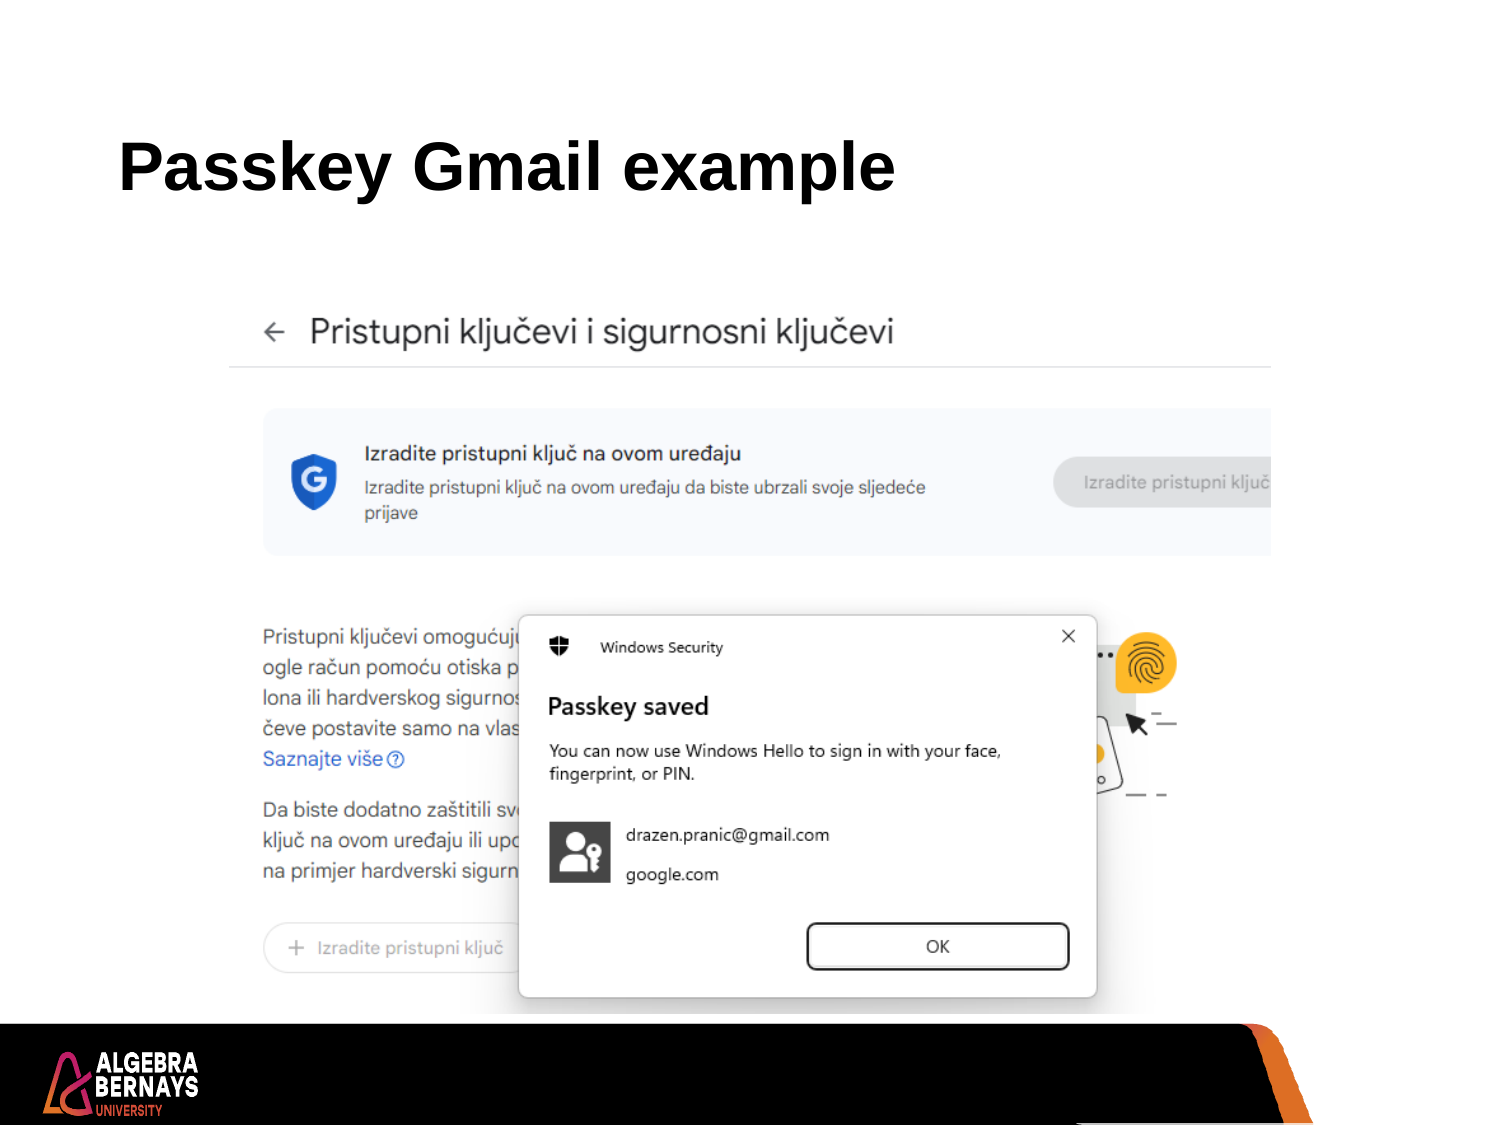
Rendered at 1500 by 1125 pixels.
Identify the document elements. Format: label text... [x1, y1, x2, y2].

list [229, 299, 1271, 1014]
title Passkey Gmail example [103, 59, 1397, 278]
picture [0, 1023, 1468, 1125]
